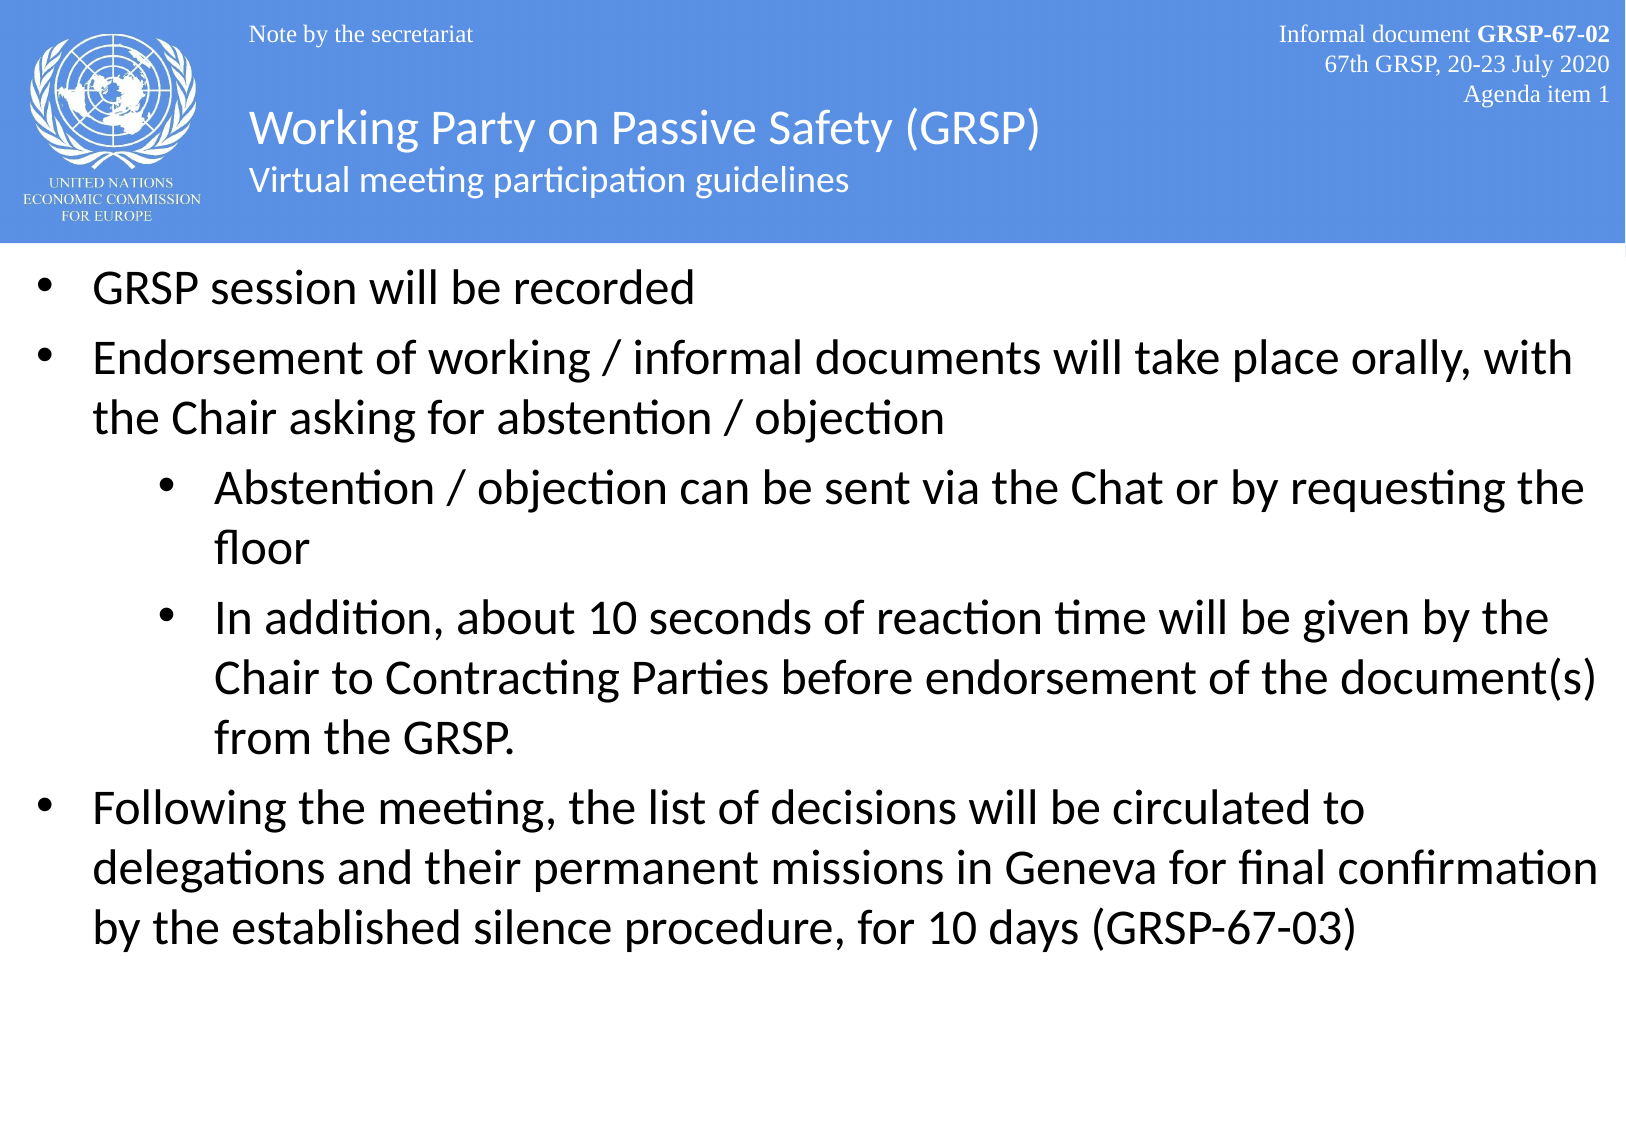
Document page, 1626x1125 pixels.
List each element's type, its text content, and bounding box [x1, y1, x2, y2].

text_box Informal document GRSP-67-02 67th GRSP, 20-23 July 2020 Agenda item 1 [1073, 10, 1625, 115]
text_box Note by the secretariat [233, 10, 697, 55]
list GRSP session will be recorded Endorsement of working / informal documents will take place orally, with the Chair asking for abstention / objection Abstention / objection can be sent via the Chat or by requesting the floor In addition, about 10 seconds of reaction time will be given by the Chair to Contracting Parties before endorsement of the document(s) from the GRSP. Following the meeting, the list of decisions will be circulated to delegations and their permanent missions in Geneva for final confirmation by the established silence procedure, for 10 days (GRSP-67-03) [21, 246, 1625, 1121]
picture [0, 0, 1626, 1125]
text_box Working Party on Passive Safety (GRSP) Virtual meeting participation guidelines [234, 48, 1593, 247]
